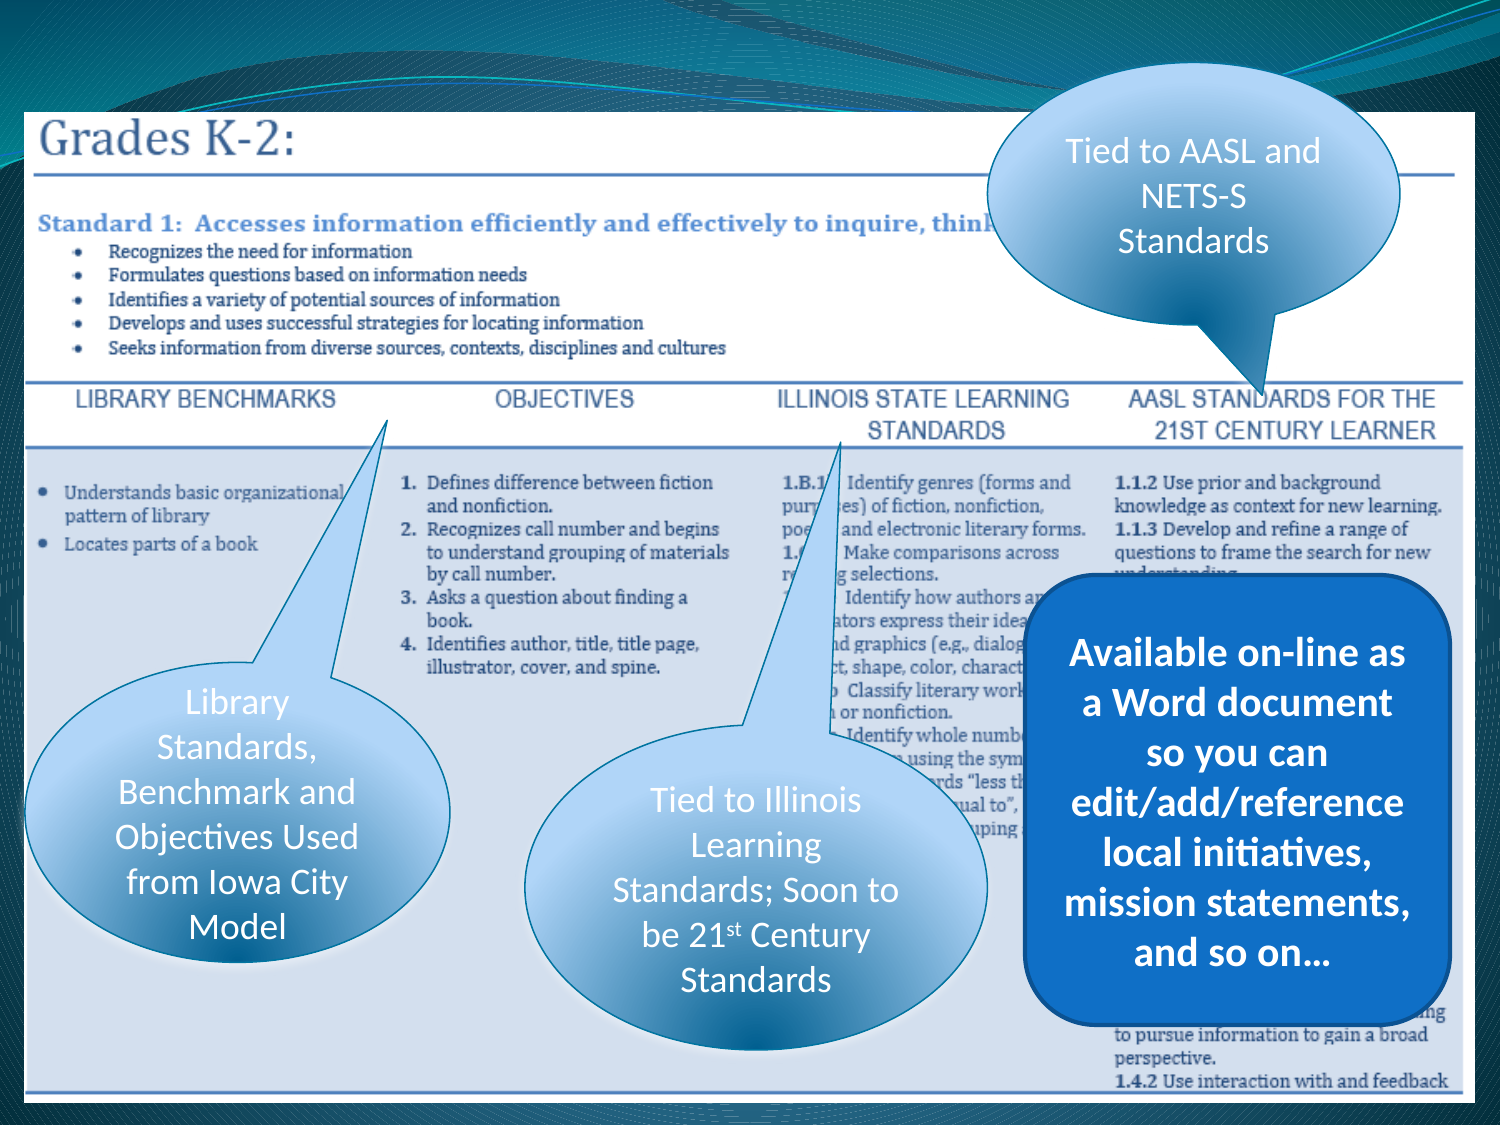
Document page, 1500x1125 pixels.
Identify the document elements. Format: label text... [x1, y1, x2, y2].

picture [24, 112, 1476, 1104]
text_box Tied to AASL and NETS-S Standards [1032, 61, 1356, 111]
picture [989, 112, 1398, 390]
picture [26, 432, 448, 959]
